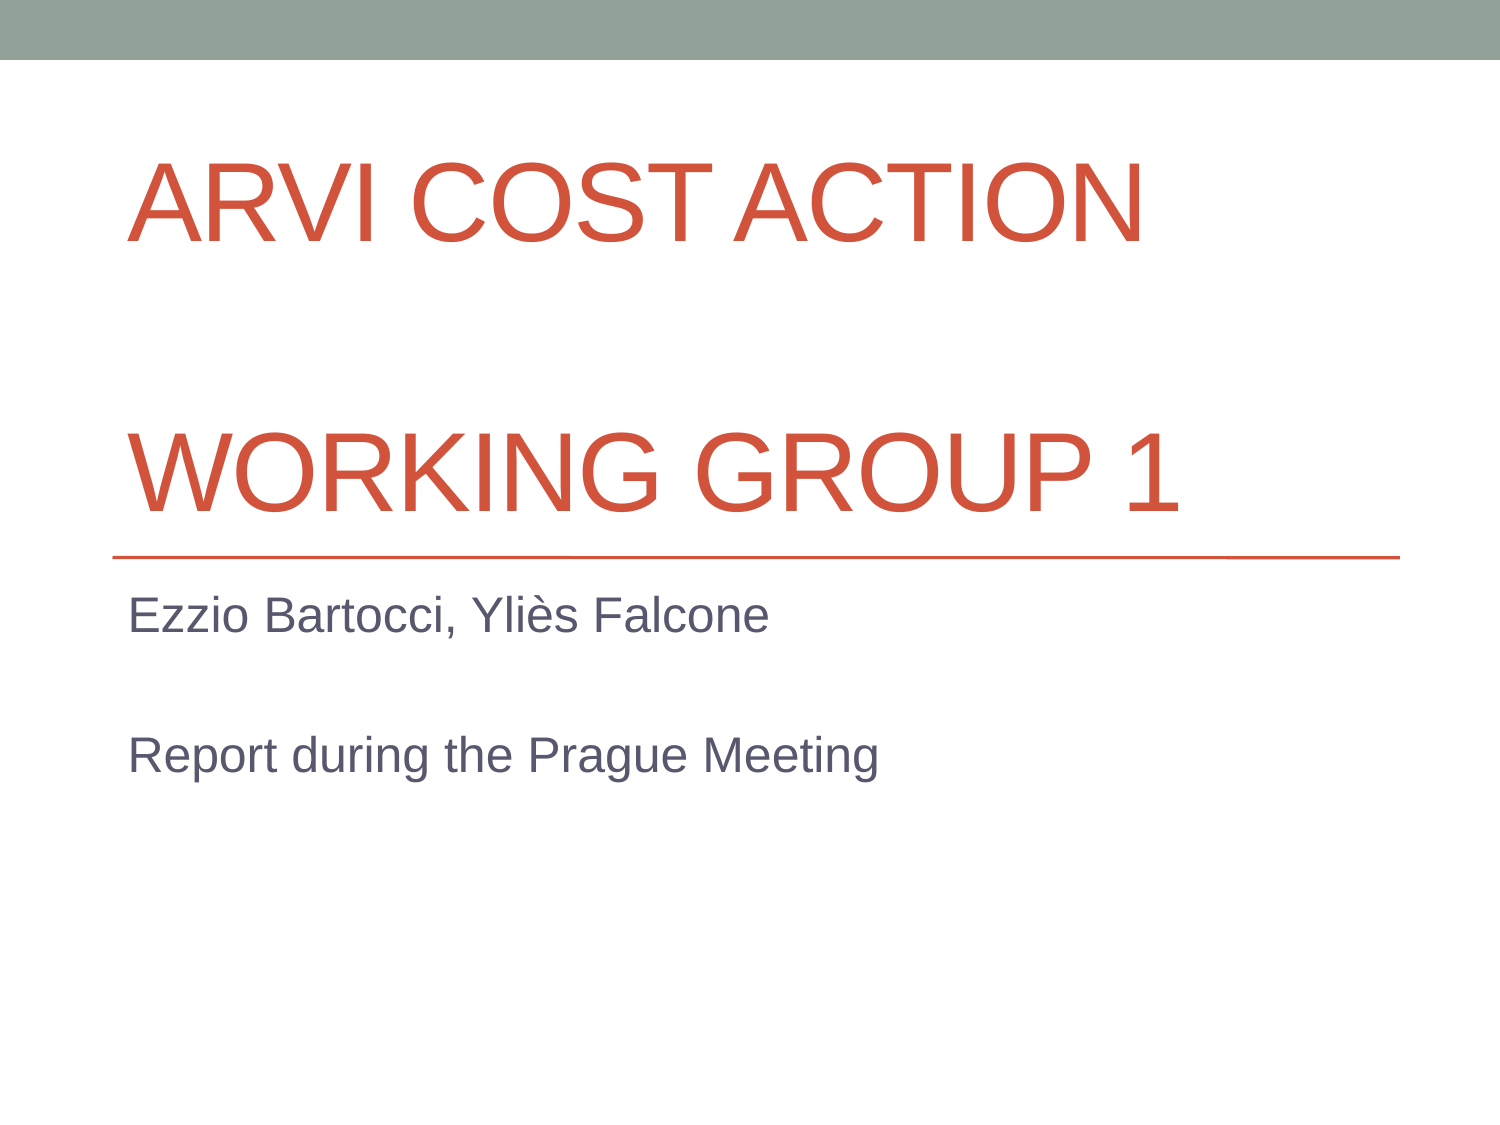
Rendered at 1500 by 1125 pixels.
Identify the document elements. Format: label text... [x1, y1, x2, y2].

title ARVI COST Action Working group 1 [112, 224, 1400, 542]
subtitle Ezzio Bartocci, Yliès Falcone Report during the Prague Meeting [112, 575, 1163, 863]
